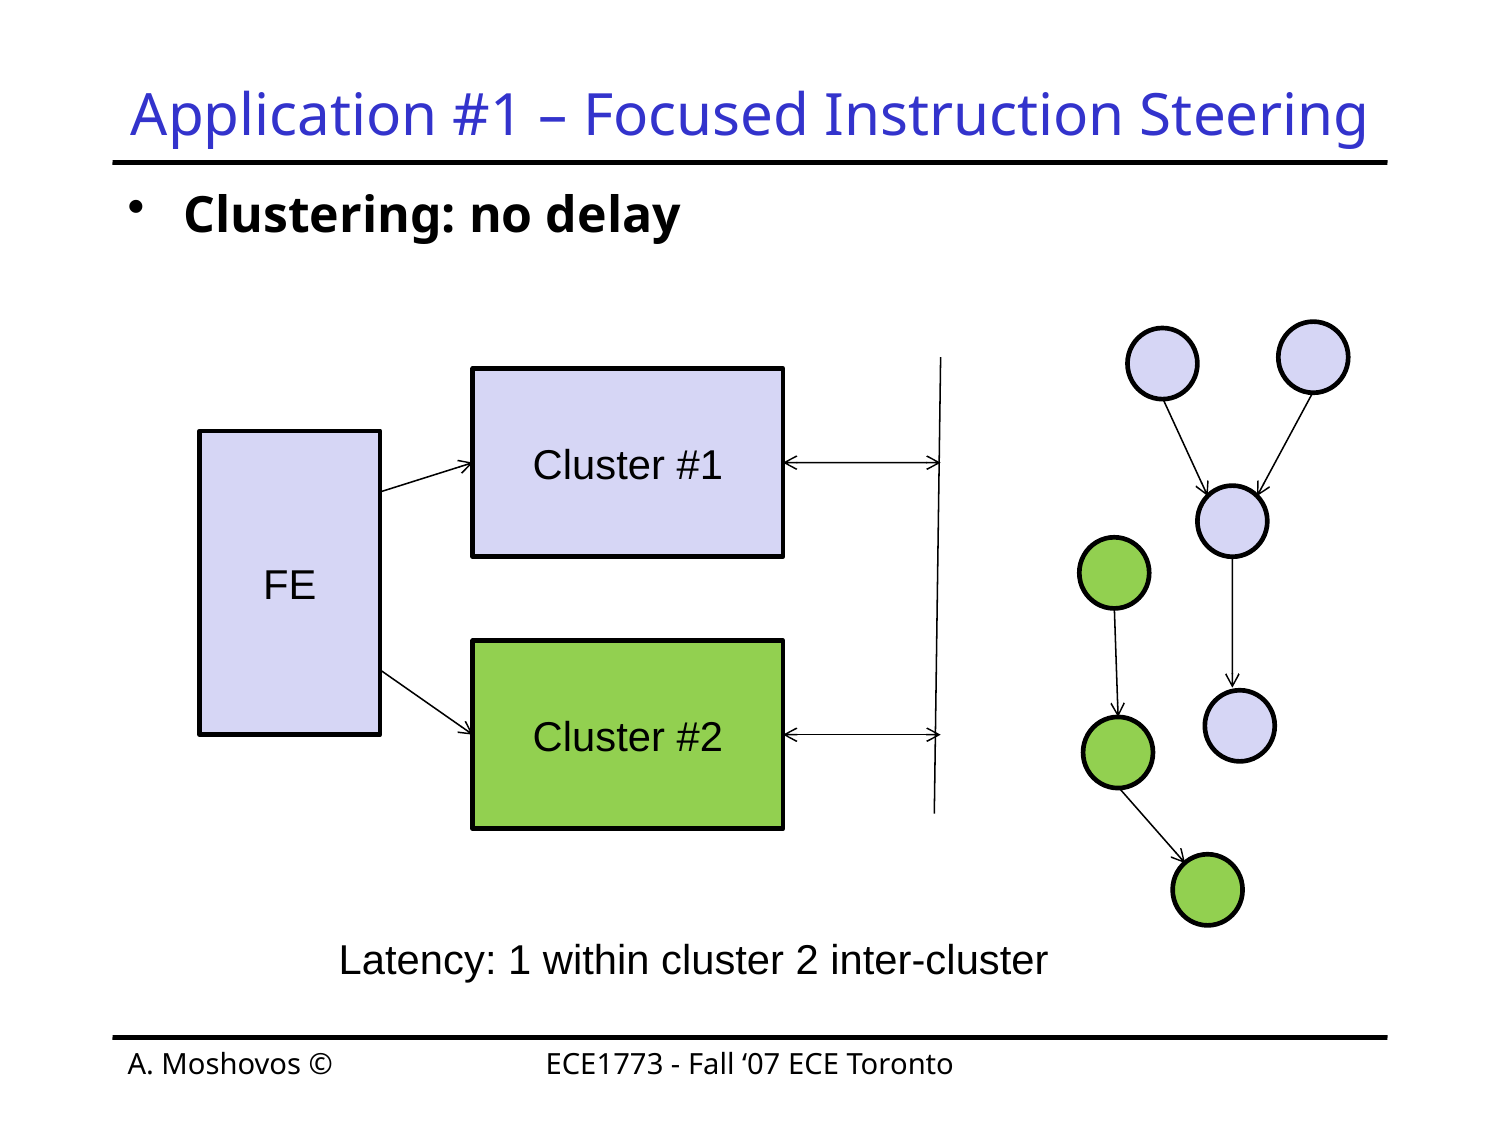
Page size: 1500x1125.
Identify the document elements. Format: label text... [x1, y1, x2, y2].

title Application #1 – Focused Instruction Steering [112, 62, 1388, 163]
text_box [1162, 398, 1208, 497]
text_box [933, 740, 941, 814]
slide_number A. Moshovos © [112, 1037, 426, 1101]
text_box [379, 462, 474, 493]
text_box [933, 468, 941, 734]
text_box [933, 356, 941, 462]
footer ECE1773 - Fall ‘07 ECE Toronto [487, 1037, 1013, 1101]
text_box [379, 669, 474, 735]
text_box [1117, 787, 1186, 864]
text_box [1256, 392, 1314, 497]
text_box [1114, 608, 1119, 718]
list Clustering: no delay [112, 174, 1388, 1026]
